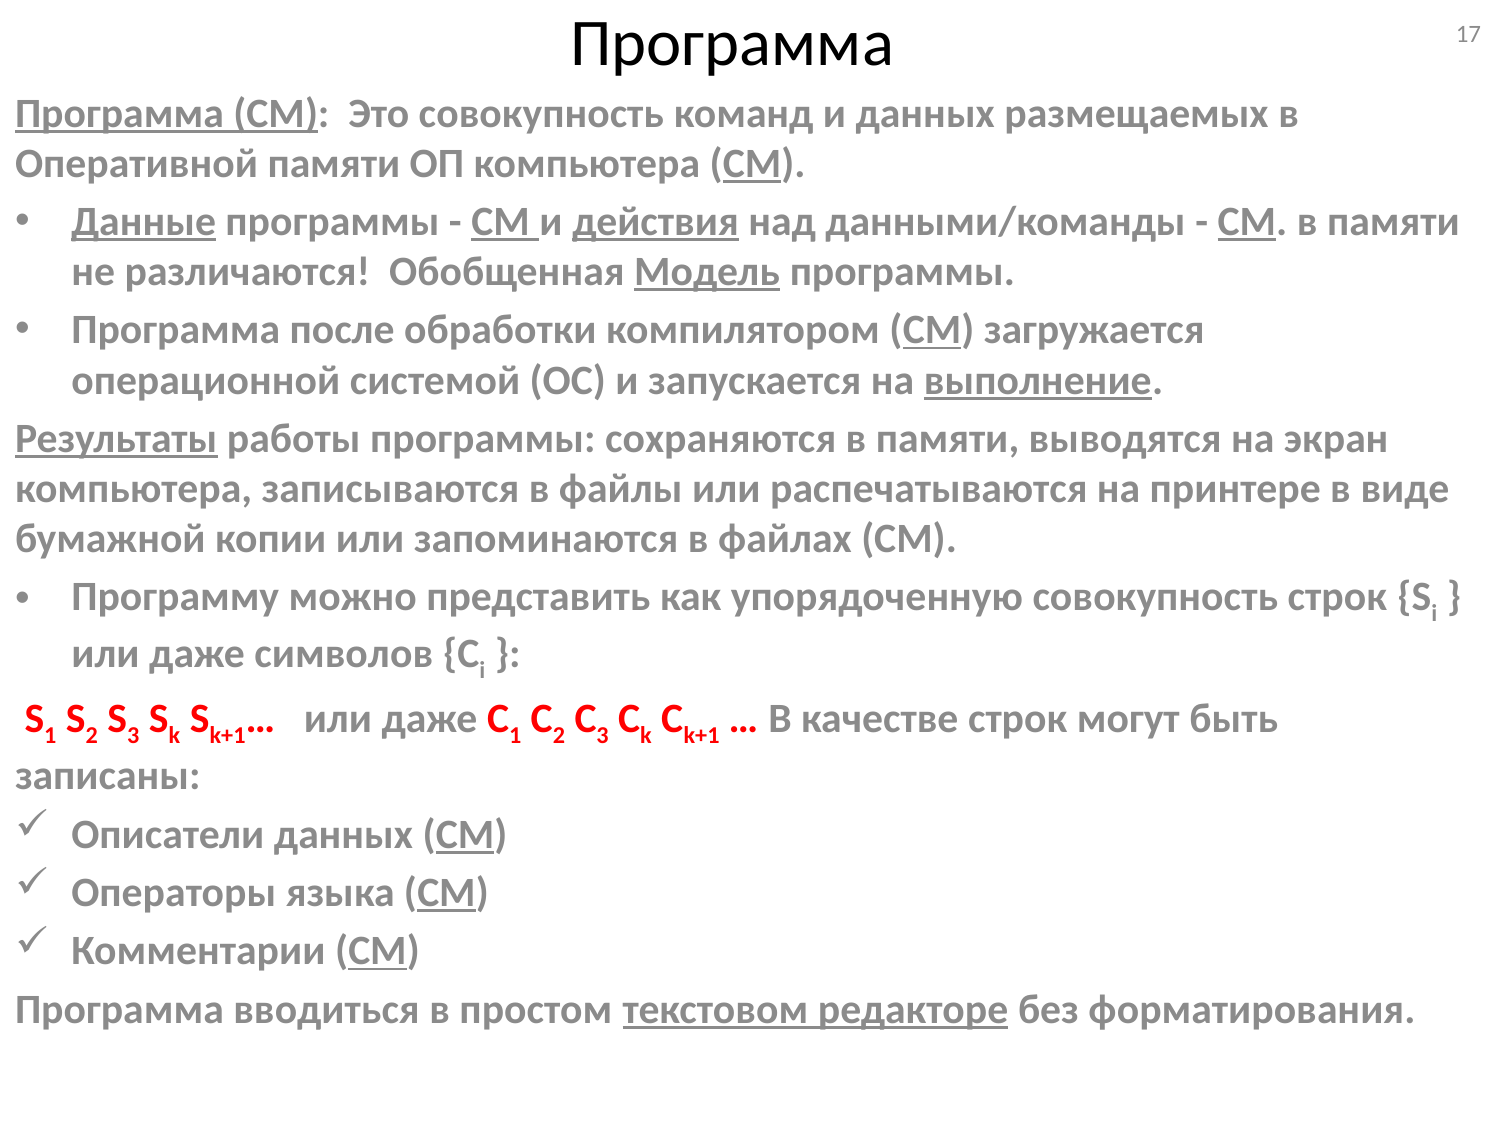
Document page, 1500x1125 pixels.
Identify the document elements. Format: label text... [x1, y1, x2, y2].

title Программа [159, 0, 1306, 78]
slide_number 17 [1416, 3, 1497, 63]
text_box Программа (СМ): Это совокупность команд и данных размещаемых в Оперативной памяти ОП компьютера (СМ). Данные программы - СМ и действия над данными/команды - СМ. в памяти не различаются! Обобщенная Модель программы. Программа после обработки компилятором (СМ) загружается операционной системой (ОС) и запускается на выполнение. Результаты работы программы: сохраняются в памяти, выводятся на экран компьютера, записываются в файлы или распечатываются на принтере в виде бумажной копии или запоминаются в файлах (СМ). Программу можно представить как упорядоченную совокупность строк {Si } или даже символов {Ci }: S1 S2 S3 Sk Sk+1… или даже C1 C2 C3 Ck Ck+1 … В качестве строк могут быть записаны: Описатели данных (СМ) Операторы языка (СМ) Комментарии (СМ) Программа вводиться в простом текстовом редакторе без форматирования. [0, 78, 1483, 1035]
